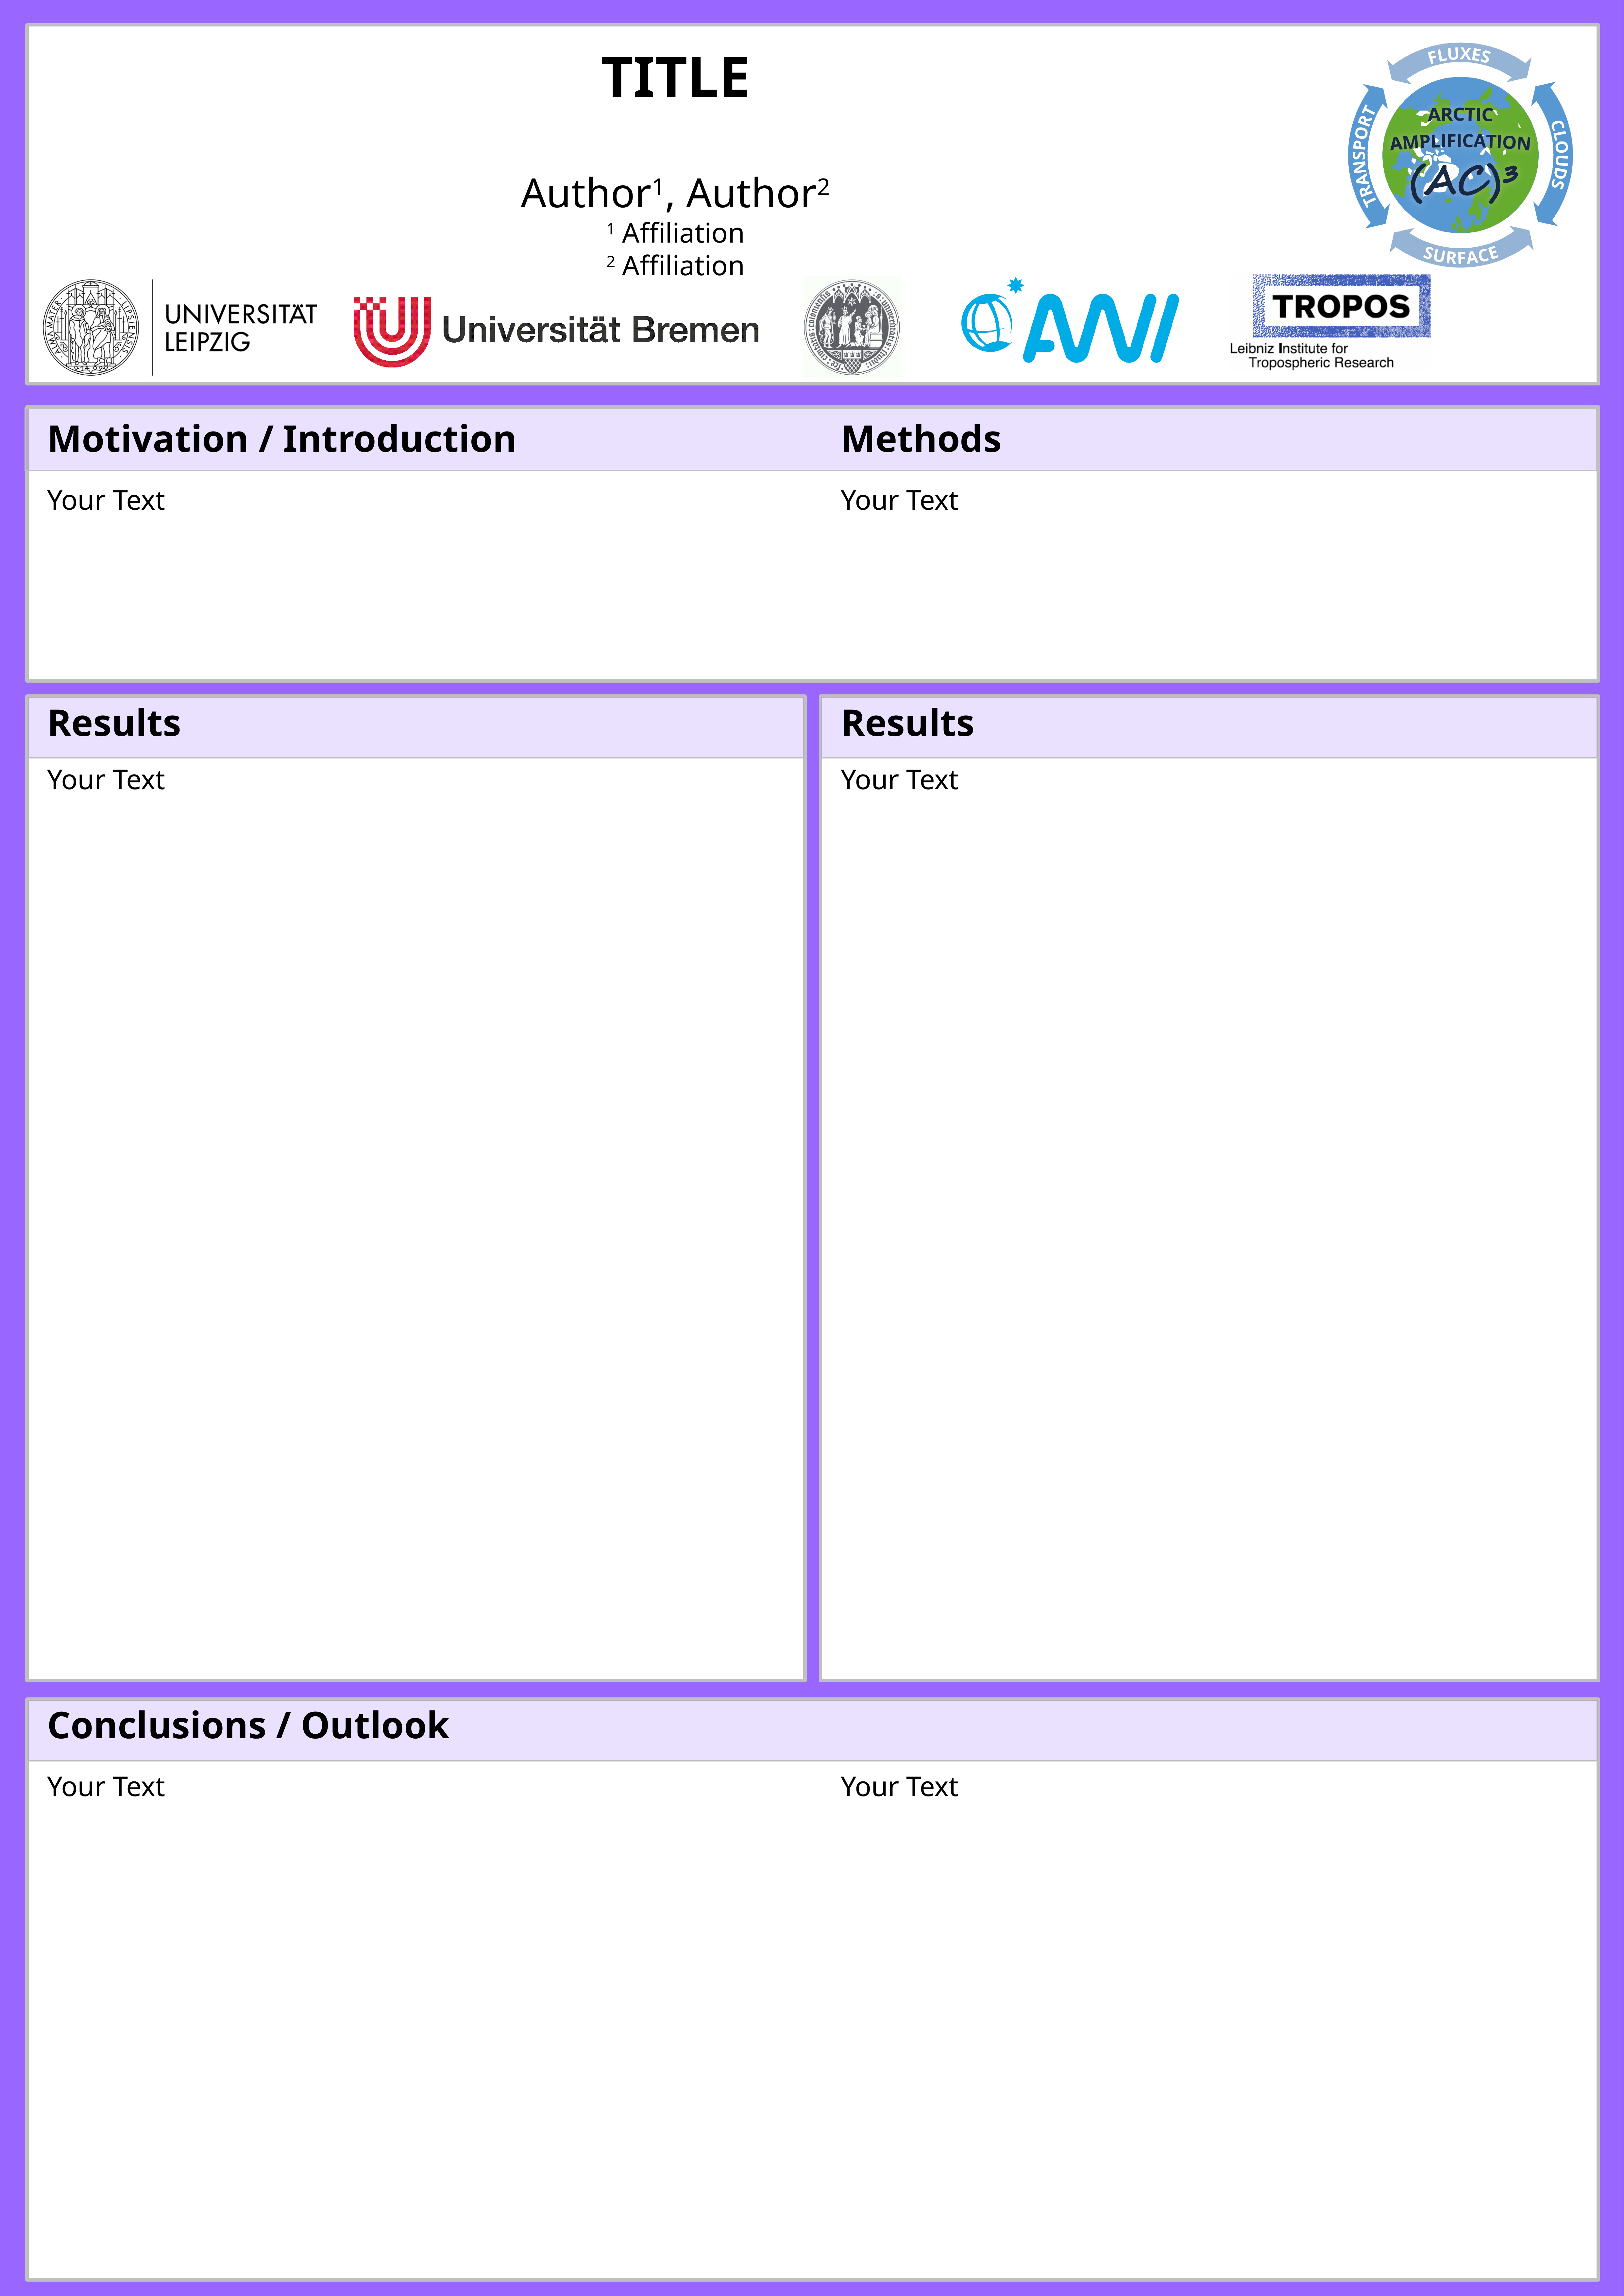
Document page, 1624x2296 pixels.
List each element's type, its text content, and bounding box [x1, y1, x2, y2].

text_box [26, 695, 806, 758]
picture [1230, 35, 1581, 376]
text_box Your Text [42, 480, 776, 518]
picture [803, 275, 902, 378]
picture [948, 265, 1196, 376]
text_box TITLE [39, 39, 1313, 165]
text_box [26, 758, 806, 1681]
text_box Your Text [42, 1766, 776, 1804]
text_box Motivation / Introduction [42, 413, 776, 462]
text_box [820, 695, 1599, 758]
text_box [820, 758, 1599, 1681]
text_box Author1, Author2 1 Affiliation 2 Affiliation [39, 165, 1313, 283]
text_box Results [42, 697, 776, 746]
picture [353, 297, 758, 367]
text_box [26, 1698, 1599, 1761]
text_box Your Text [836, 759, 1570, 797]
text_box Conclusions / Outlook [42, 1699, 776, 1748]
text_box [26, 1761, 1599, 2281]
text_box Your Text [836, 1766, 1570, 1804]
text_box Methods [836, 413, 1570, 462]
text_box [25, 408, 1597, 471]
text_box Your Text [42, 759, 776, 797]
picture [39, 276, 322, 380]
text_box [26, 24, 1599, 384]
text_box Your Text [836, 480, 1570, 518]
text_box [26, 406, 1599, 682]
text_box Results [836, 697, 1570, 746]
